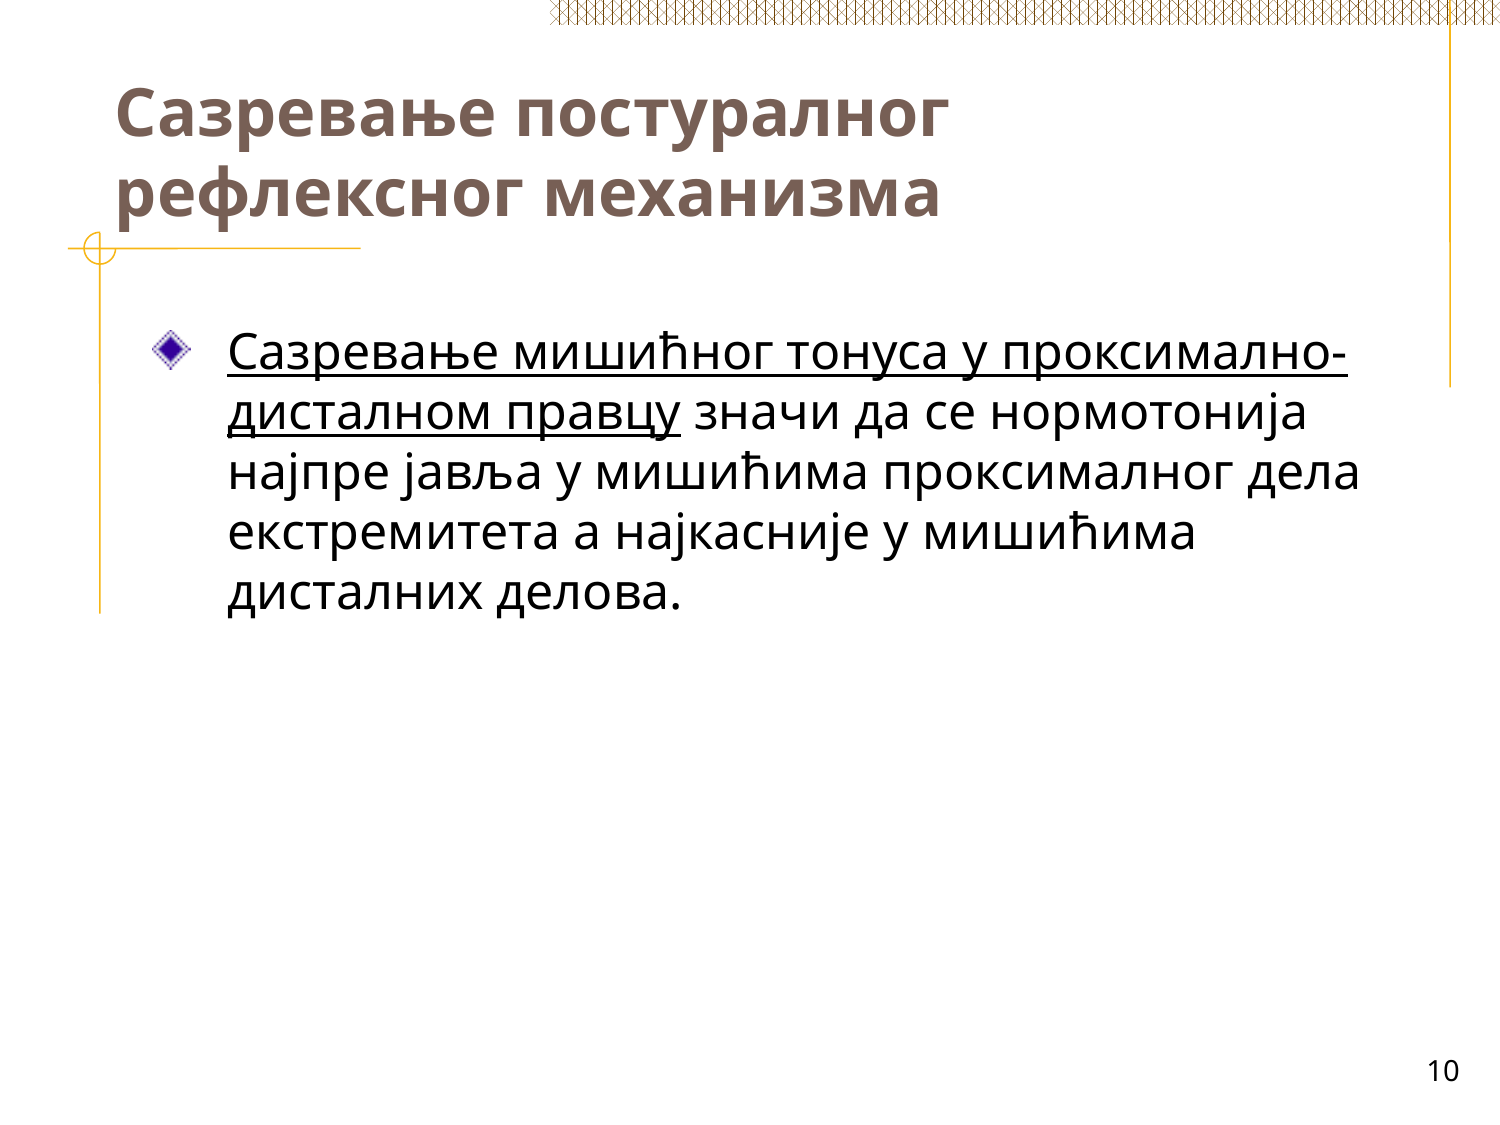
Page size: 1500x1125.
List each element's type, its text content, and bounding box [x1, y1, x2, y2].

picture [152, 330, 191, 370]
title Сазревање постуралног рефлексног механизма [99, 49, 1376, 238]
list Сазревање мишићног тонуса у проксимално- дисталном правцу значи да се нормотонија најпре јавља у мишићима проксималног дела екстремитета а најкасније у мишићима дисталних делова. [137, 312, 1413, 988]
slide_number 10 [1162, 1025, 1475, 1100]
